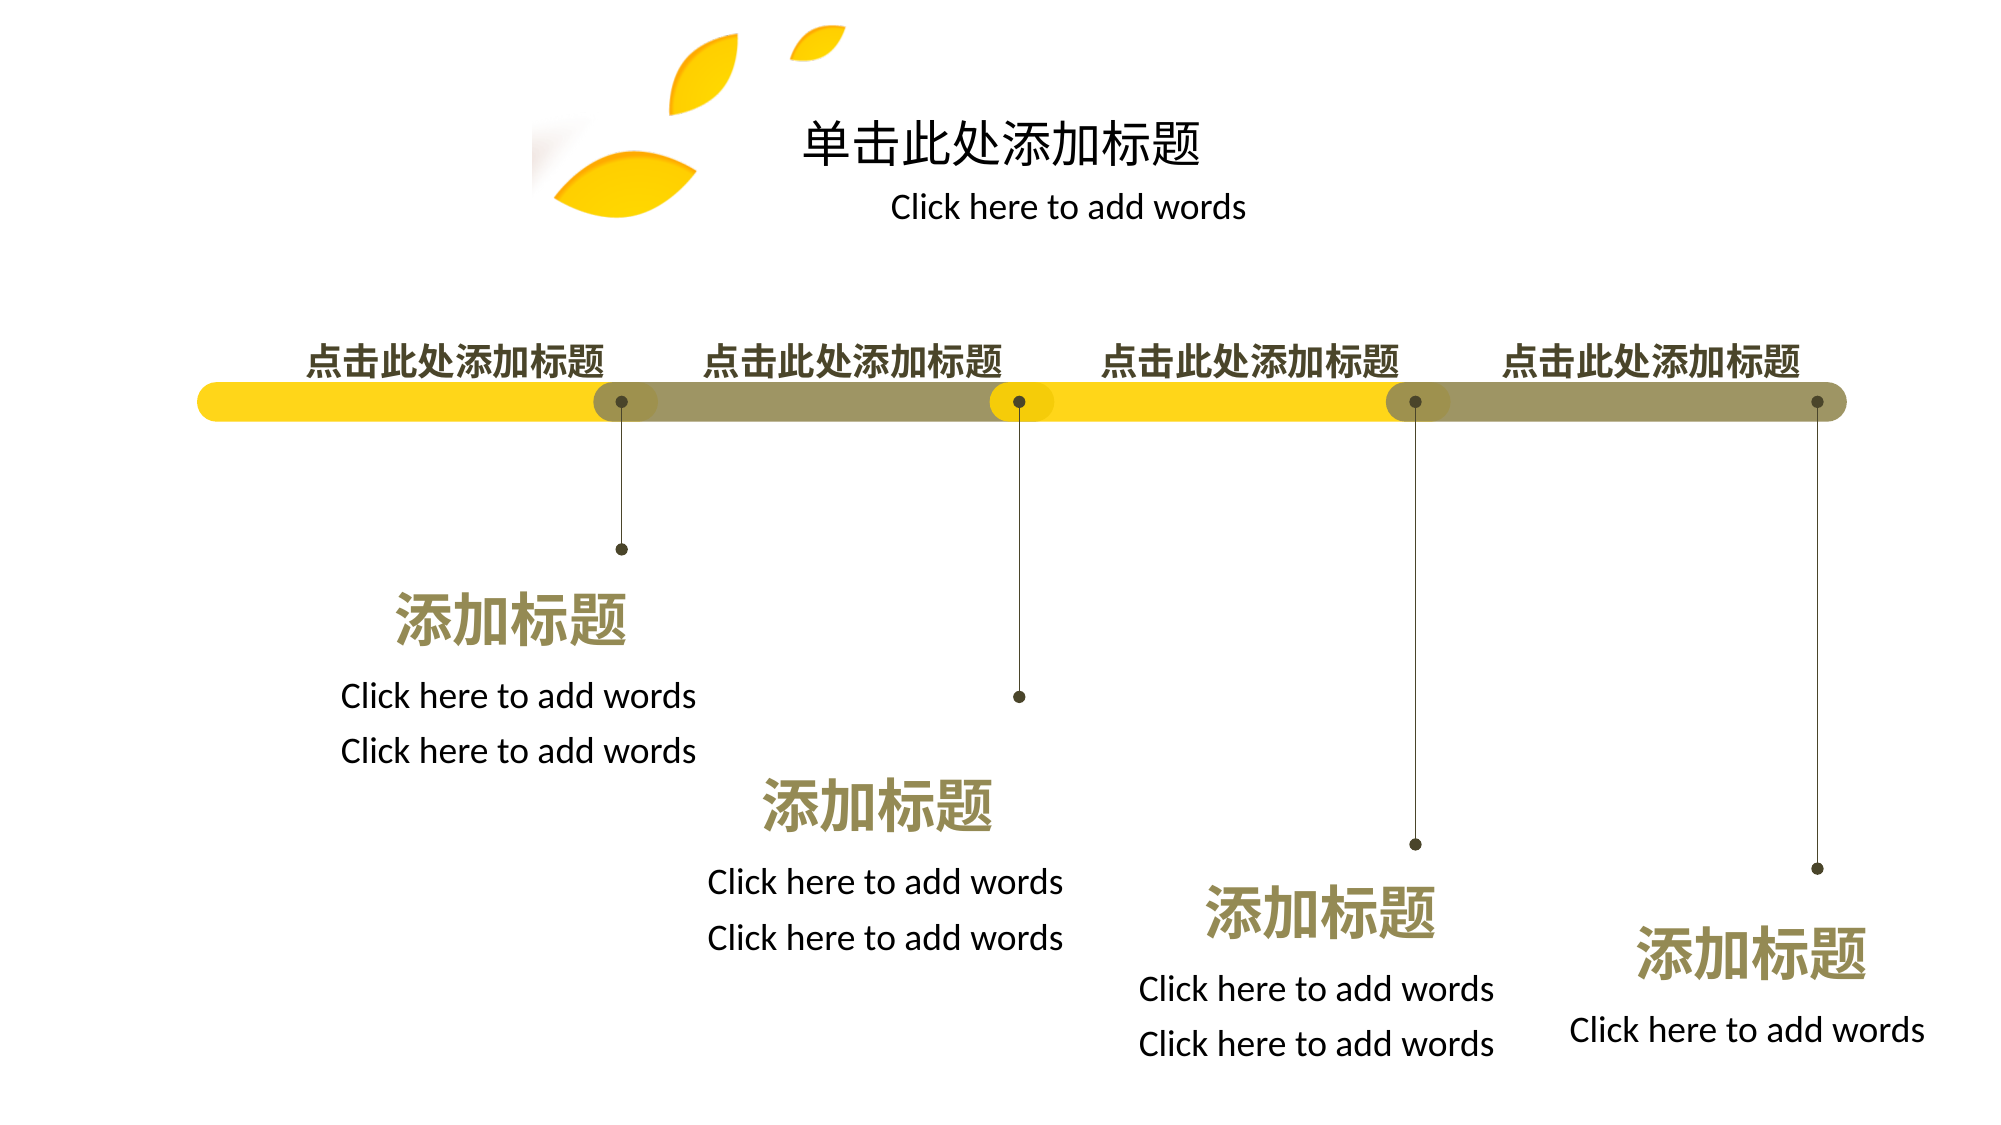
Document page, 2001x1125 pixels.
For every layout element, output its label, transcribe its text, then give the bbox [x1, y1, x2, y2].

text_box [1384, 381, 1848, 423]
text_box Click here to add words [326, 663, 738, 718]
text_box Click here to add words [326, 718, 738, 779]
text_box 点击此处添加标题 [290, 308, 620, 391]
text_box 点击此处添加标题 [1085, 308, 1416, 391]
text_box [988, 381, 1400, 423]
text_box Click here to add words [1554, 997, 1967, 1058]
text_box [195, 381, 607, 423]
text_box Click here to add words [1123, 1011, 1536, 1072]
text_box Click here to add words [693, 905, 1105, 966]
text_box 单击此处添加标题 [966, 104, 1382, 174]
text_box Click here to add words [966, 174, 1472, 235]
text_box [592, 381, 1003, 423]
text_box 点击此处添加标题 [687, 308, 1018, 391]
text_box 添加标题 [746, 762, 1190, 847]
text_box Click here to add words [693, 850, 1105, 905]
text_box Click here to add words [1123, 956, 1536, 1011]
text_box 添加标题 [1189, 868, 1633, 954]
text_box 添加标题 [379, 575, 823, 661]
picture [532, 0, 966, 239]
text_box 点击此处添加标题 [1485, 308, 1816, 391]
text_box 添加标题 [1620, 909, 2000, 994]
